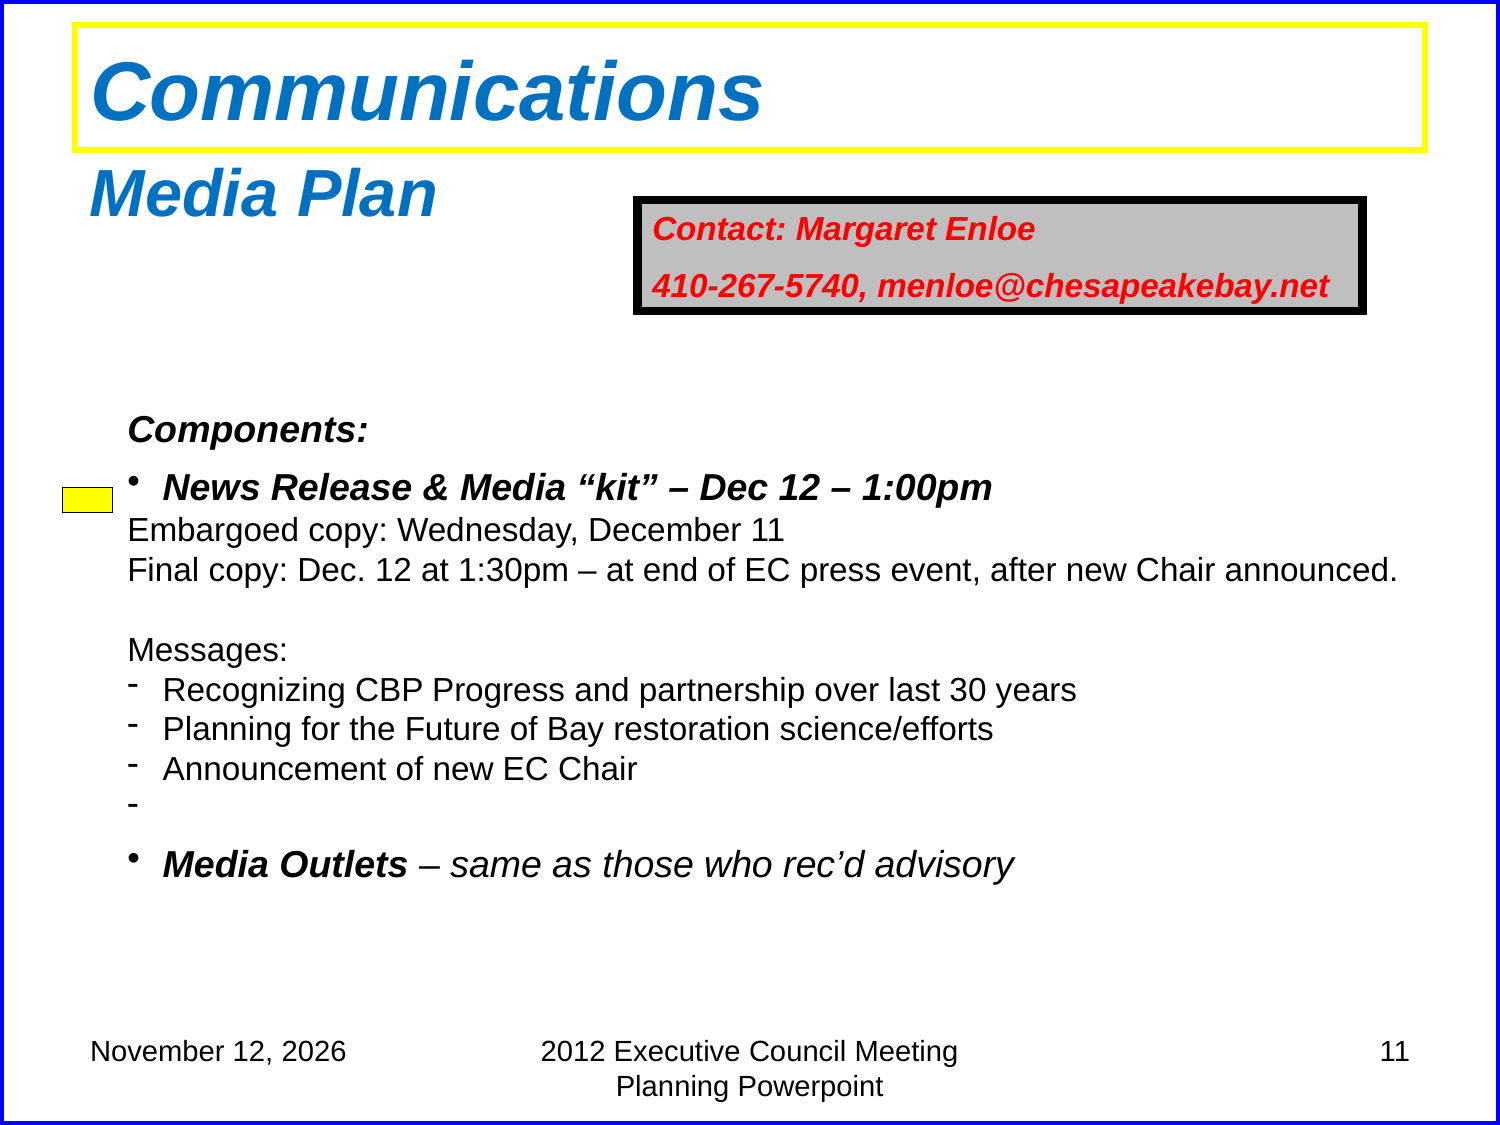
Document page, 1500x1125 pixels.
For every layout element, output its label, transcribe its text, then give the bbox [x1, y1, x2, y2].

text_box Components: News Release & Media “kit” – Dec 12 – 1:00pm Embargoed copy: Wednesday, December 11 Final copy: Dec. 12 at 1:30pm – at end of EC press event, after new Chair announced. Messages: Recognizing CBP Progress and partnership over last 30 years Planning for the Future of Bay restoration science/efforts Announcement of new EC Chair Media Outlets – same as those who rec’d advisory [112, 398, 1463, 893]
text_box Contact: Margaret Enloe 410-267-5740, menloe@chesapeakebay.net [637, 199, 1363, 312]
footer 2012 Executive Council Meeting Planning Powerpoint [512, 1024, 988, 1103]
text_box [0, 0, 1500, 1125]
text_box Media Plan [75, 142, 1475, 238]
slide_number 11 [1074, 1024, 1426, 1103]
text_box [62, 487, 113, 513]
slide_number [74, 1024, 426, 1103]
